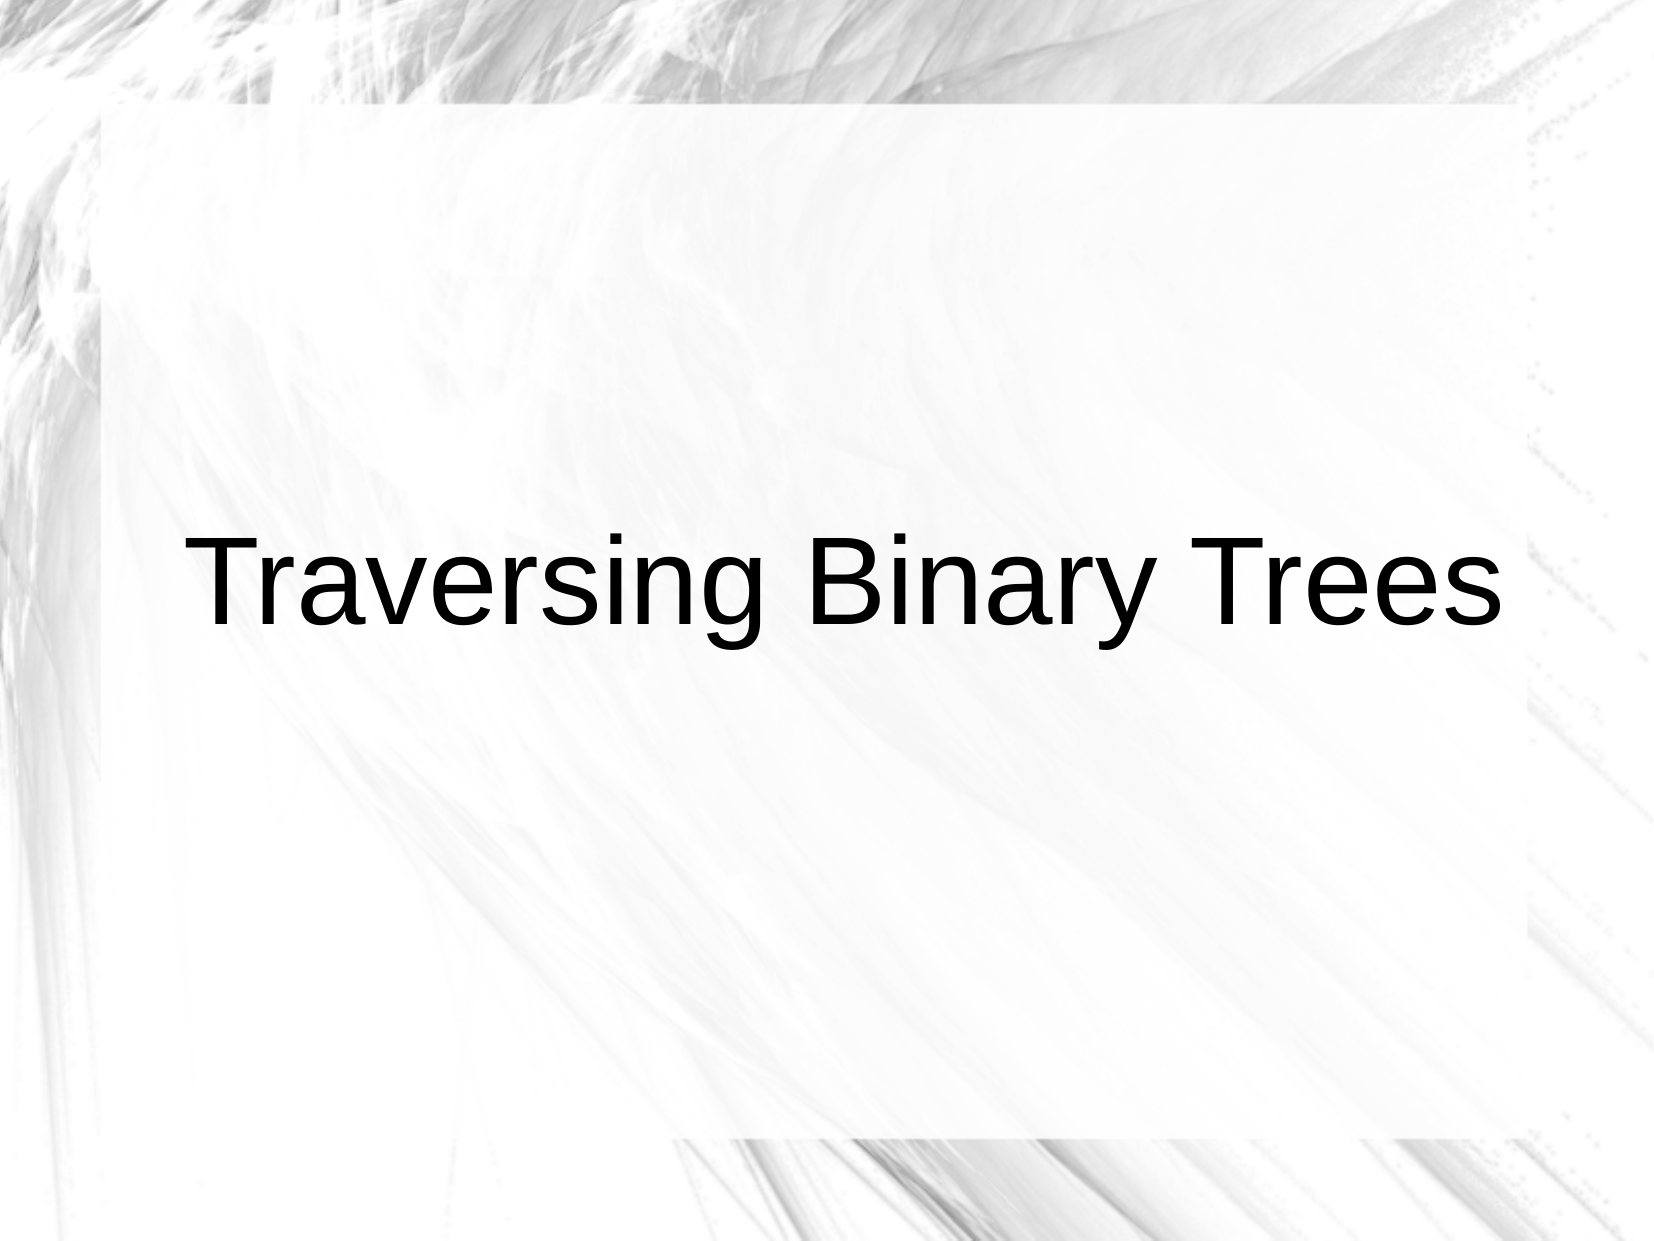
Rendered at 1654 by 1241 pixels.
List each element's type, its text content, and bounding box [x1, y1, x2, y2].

picture [0, 0, 1654, 1241]
list Traversing Binary Trees [118, 319, 1571, 1102]
